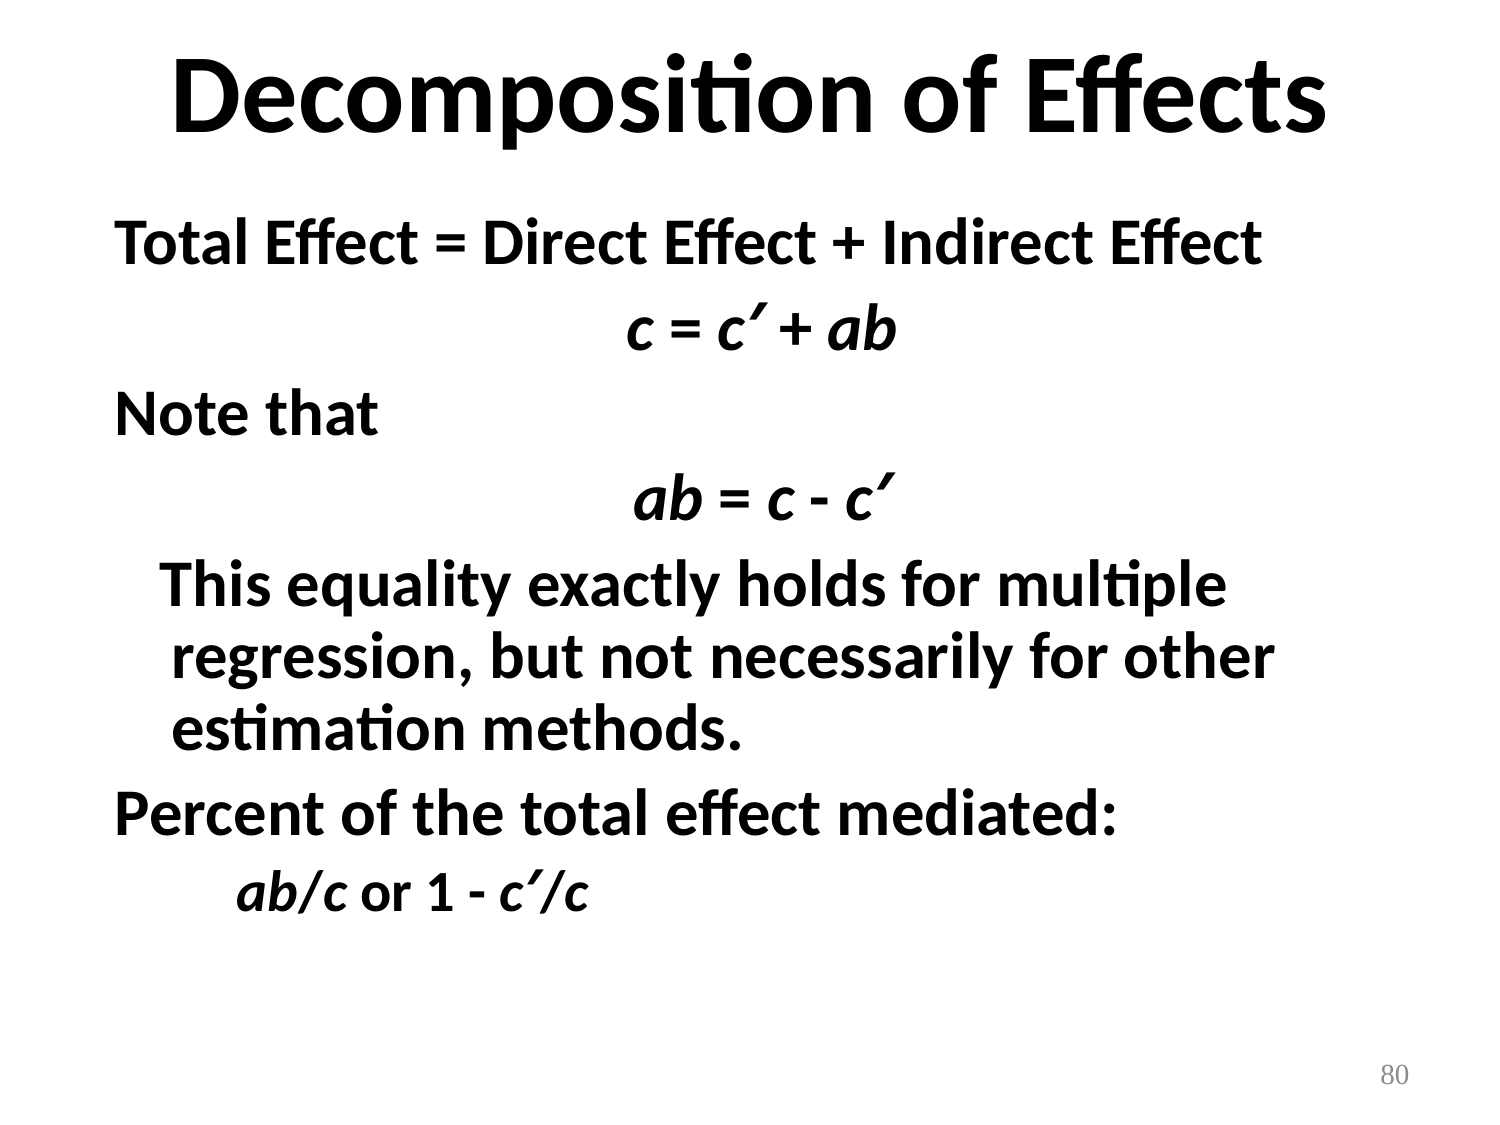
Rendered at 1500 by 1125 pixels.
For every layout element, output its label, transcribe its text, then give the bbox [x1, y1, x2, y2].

slide_number 80 [1074, 1042, 1425, 1103]
title Decomposition of Effects [112, 0, 1388, 175]
list Total Effect = Direct Effect + Indirect Effect c = c′ + ab Note that ab = c - c′ This equality exactly holds for multiple regression, but not necessarily for other estimation methods. Percent of the total effect mediated: ab/c or 1 - c′/c [99, 200, 1425, 1100]
